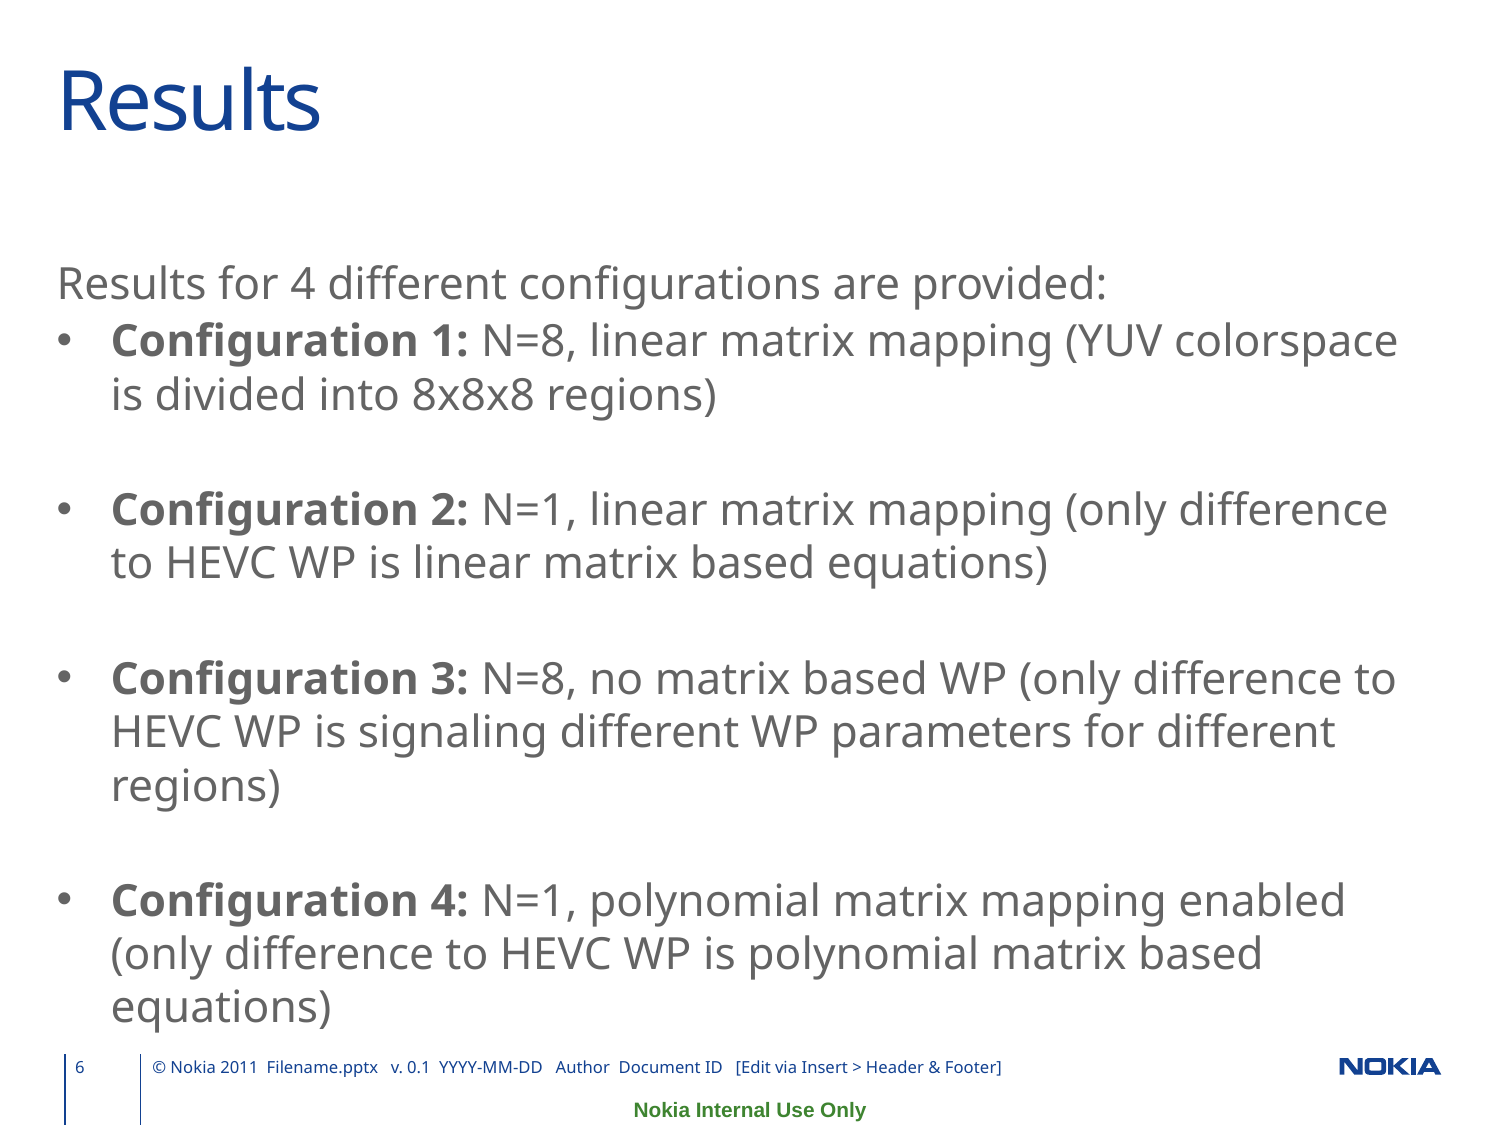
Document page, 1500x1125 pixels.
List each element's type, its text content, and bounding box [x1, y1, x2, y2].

title Results [56, 47, 1433, 149]
slide_number 6 [75, 1057, 124, 1079]
footer © Nokia 2011 Filename.pptx v. 0.1 YYYY-MM-DD Author Document ID [Edit via Insert > Header & Footer] [152, 1057, 1231, 1079]
list Results for 4 different configurations are provided: Configuration 1: N=8, linear matrix mapping (YUV colorspace is divided into 8x8x8 regions) Configuration 2: N=1, linear matrix mapping (only difference to HEVC WP is linear matrix based equations) Configuration 3: N=8, no matrix based WP (only difference to HEVC WP is signaling different WP parameters for different regions) Configuration 4: N=1, polynomial matrix mapping enabled (only difference to HEVC WP is polynomial matrix based equations) [56, 254, 1436, 1032]
